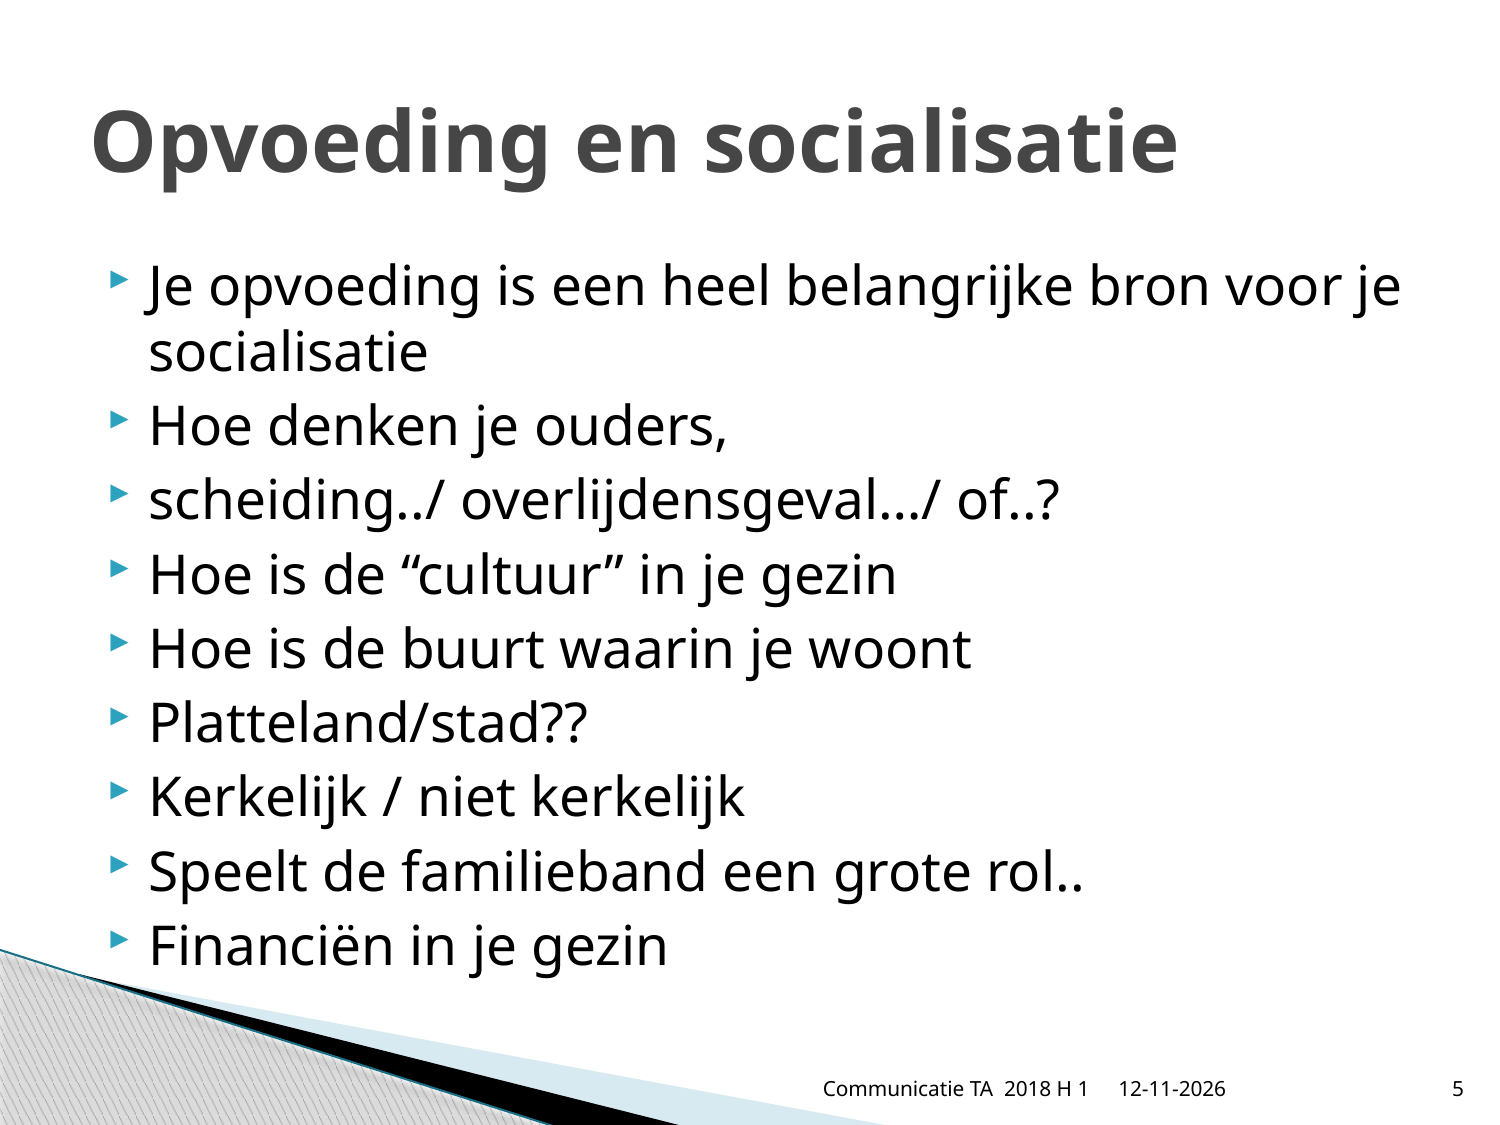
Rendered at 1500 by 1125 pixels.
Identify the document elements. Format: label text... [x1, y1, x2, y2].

slide_number 5 [1418, 1051, 1479, 1112]
list Je opvoeding is een heel belangrijke bron voor je socialisatie Hoe denken je ouders, scheiding../ overlijdensgeval…/ of..? Hoe is de “cultuur” in je gezin Hoe is de buurt waarin je woont Platteland/stad?? Kerkelijk / niet kerkelijk Speelt de familieband een grote rol.. Financiën in je gezin [75, 243, 1425, 986]
footer Communicatie TA 2018 H 1 [718, 1051, 1105, 1112]
title Opvoeding en socialisatie [75, 45, 1425, 233]
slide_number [1105, 1051, 1418, 1112]
